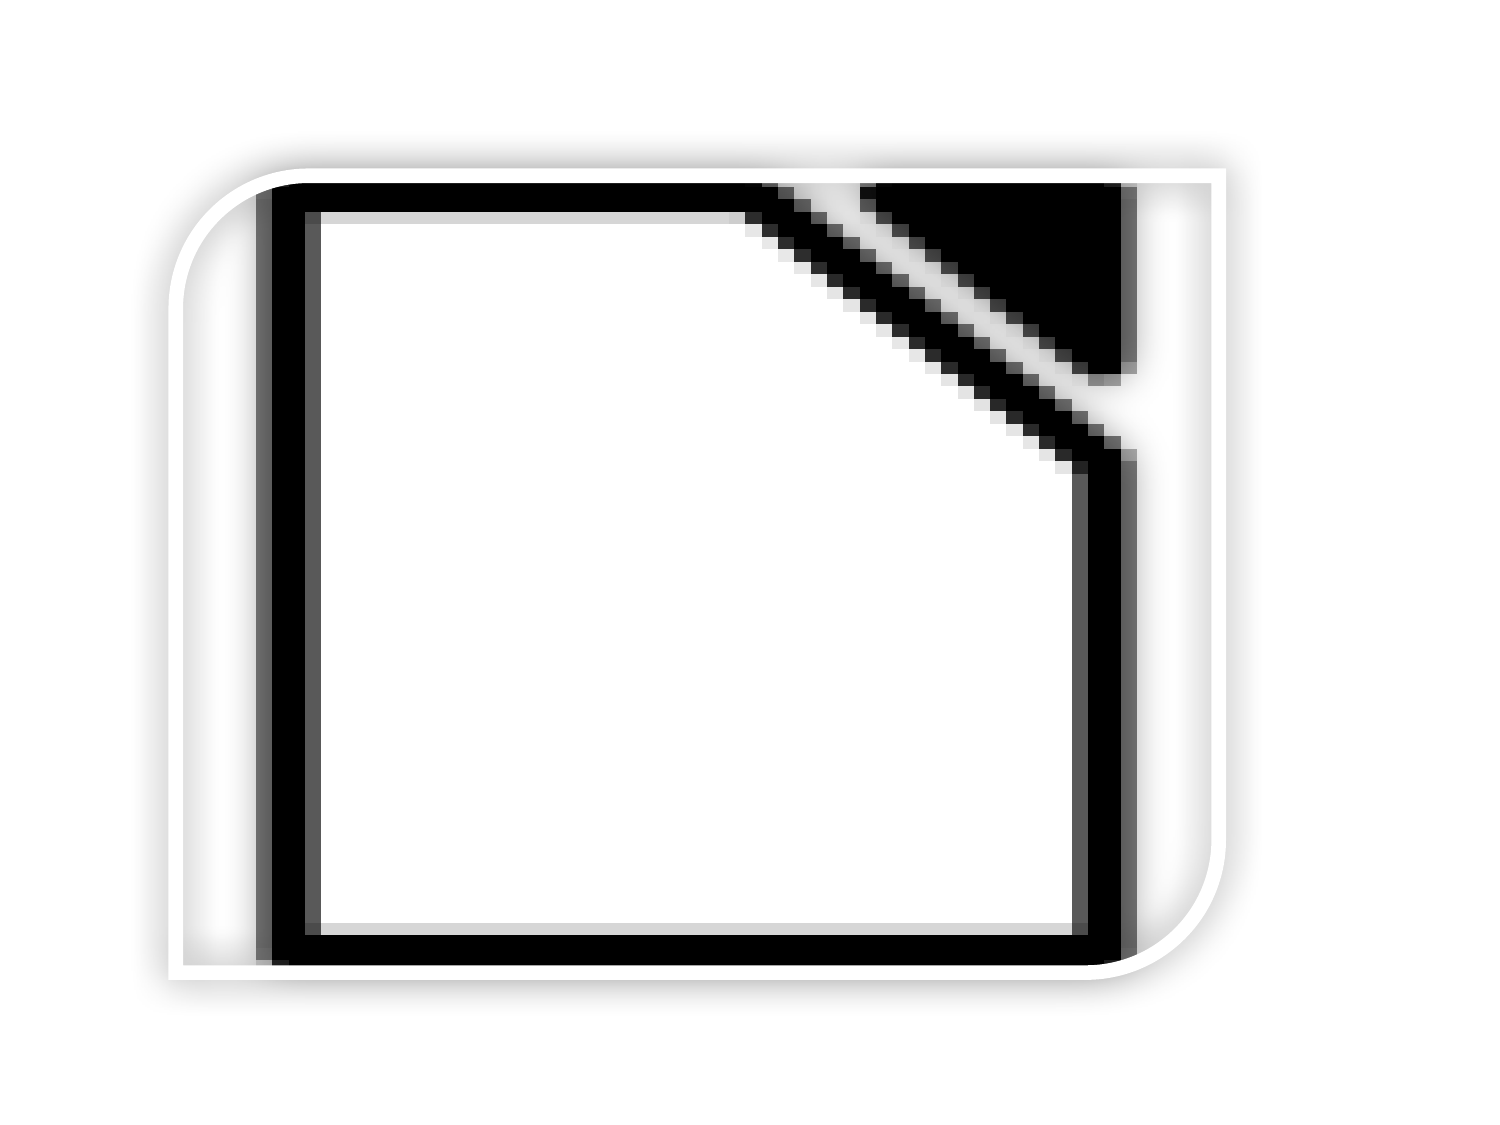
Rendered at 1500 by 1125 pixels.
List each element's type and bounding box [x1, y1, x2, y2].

list [175, 175, 1219, 973]
